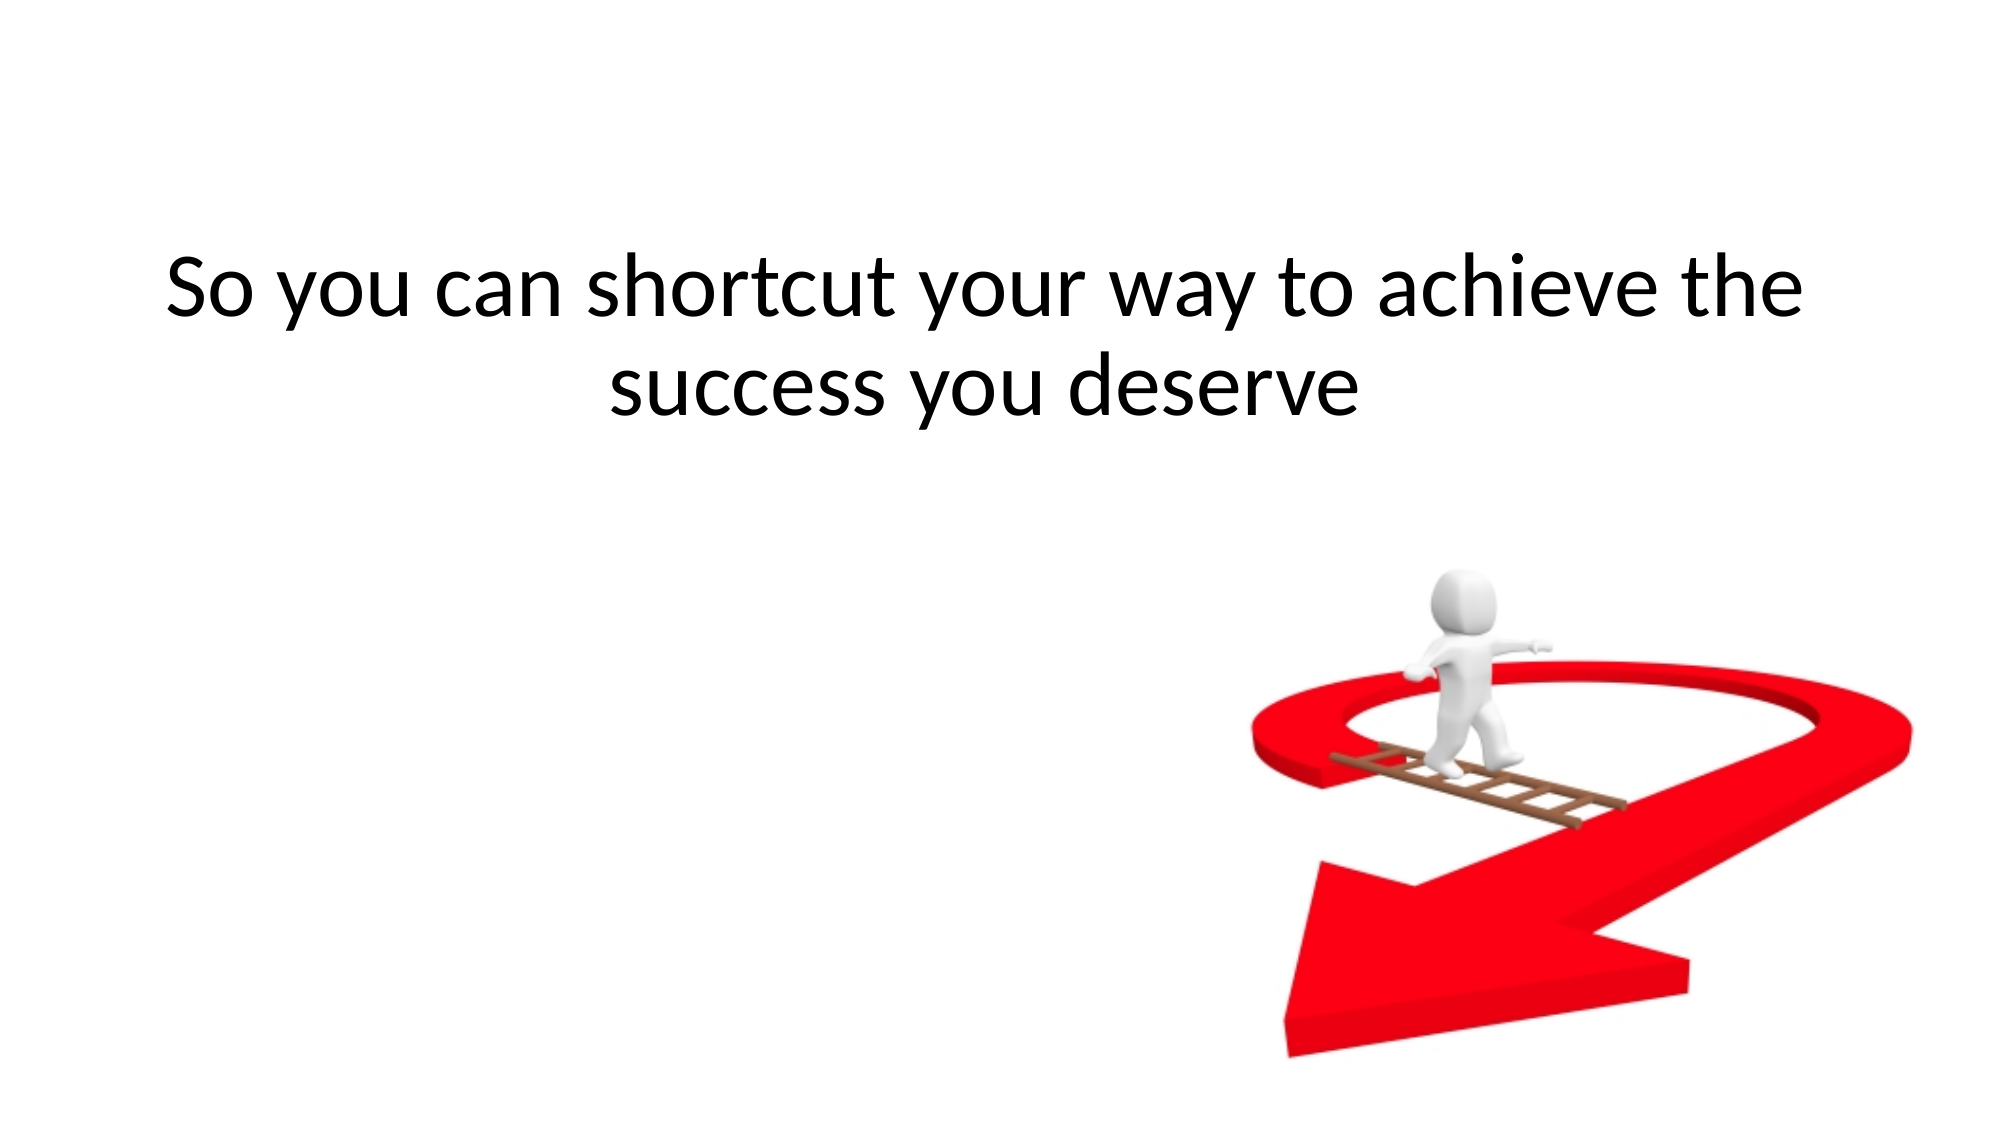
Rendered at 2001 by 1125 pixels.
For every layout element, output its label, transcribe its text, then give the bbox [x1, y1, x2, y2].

list So you can shortcut your way to achieve the success you deserve [123, 230, 1849, 997]
picture [1185, 518, 1944, 1125]
